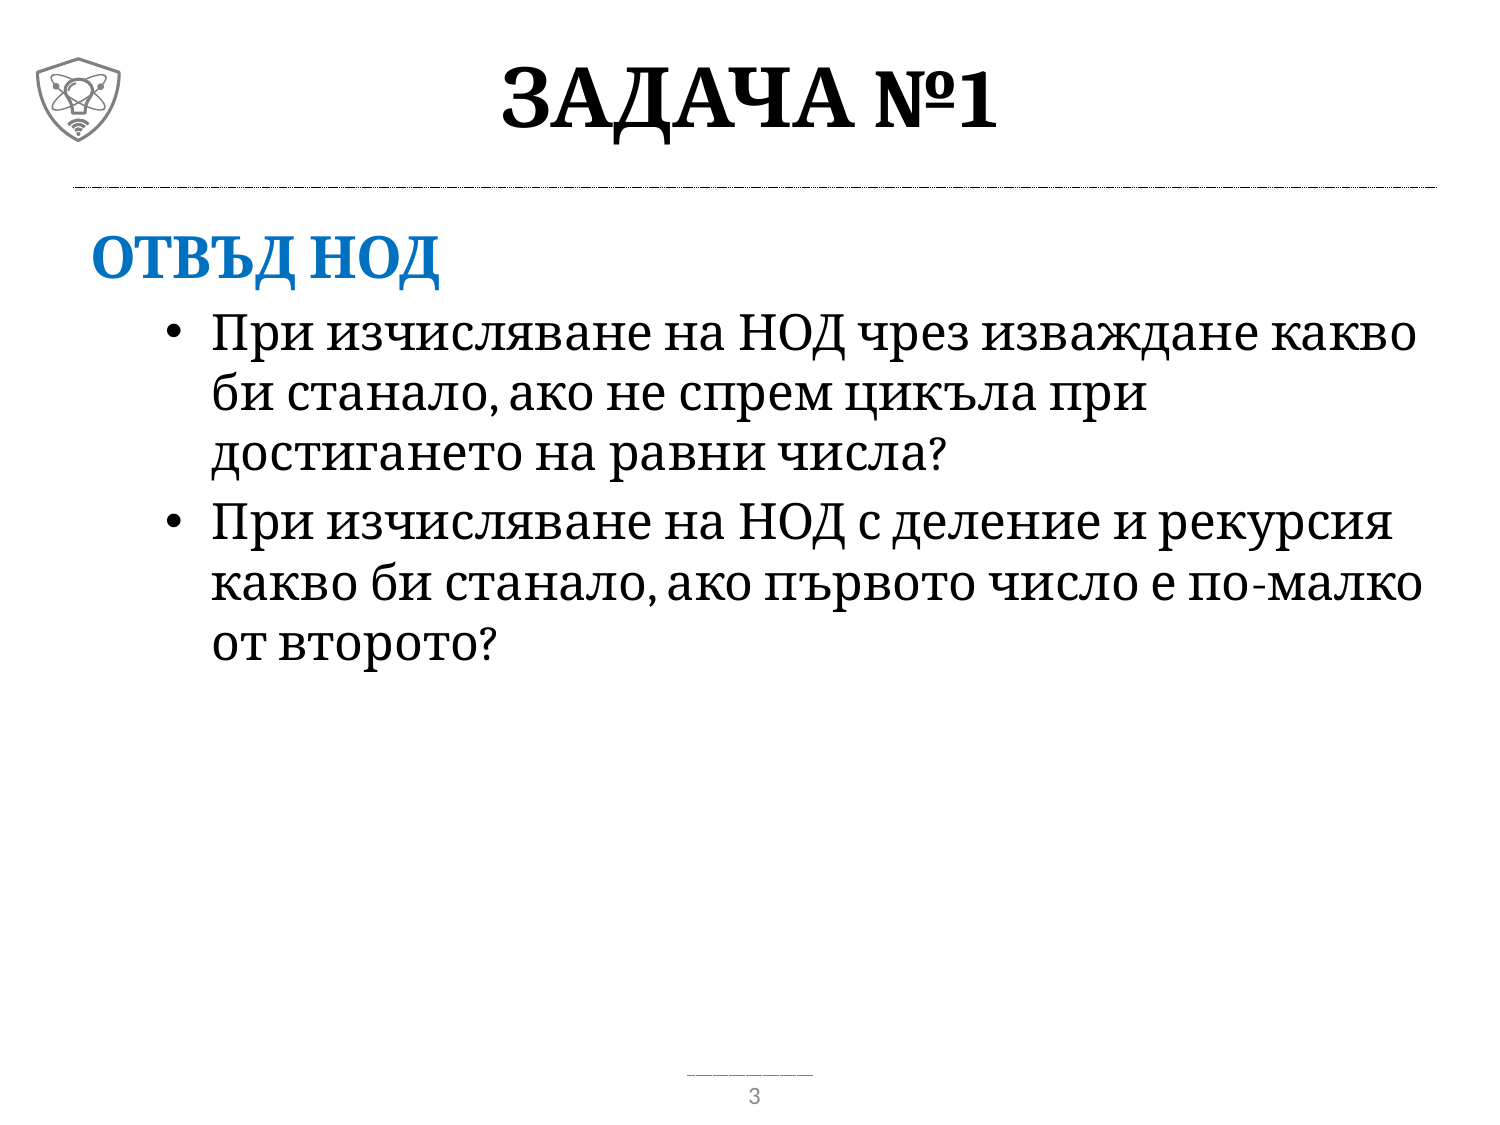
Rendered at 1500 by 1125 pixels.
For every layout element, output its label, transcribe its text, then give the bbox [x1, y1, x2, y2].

title Задача №1 [0, 0, 1500, 188]
list Отвъд НОД При изчисляване на НОД чрез изваждане какво би станало, ако не спрем цикъла при достигането на равни числа? При изчисляване на НОД с деление и рекурсия какво би станало, ако първото число е по-малко от второто? [75, 212, 1450, 1063]
slide_number 3 [579, 1065, 930, 1125]
